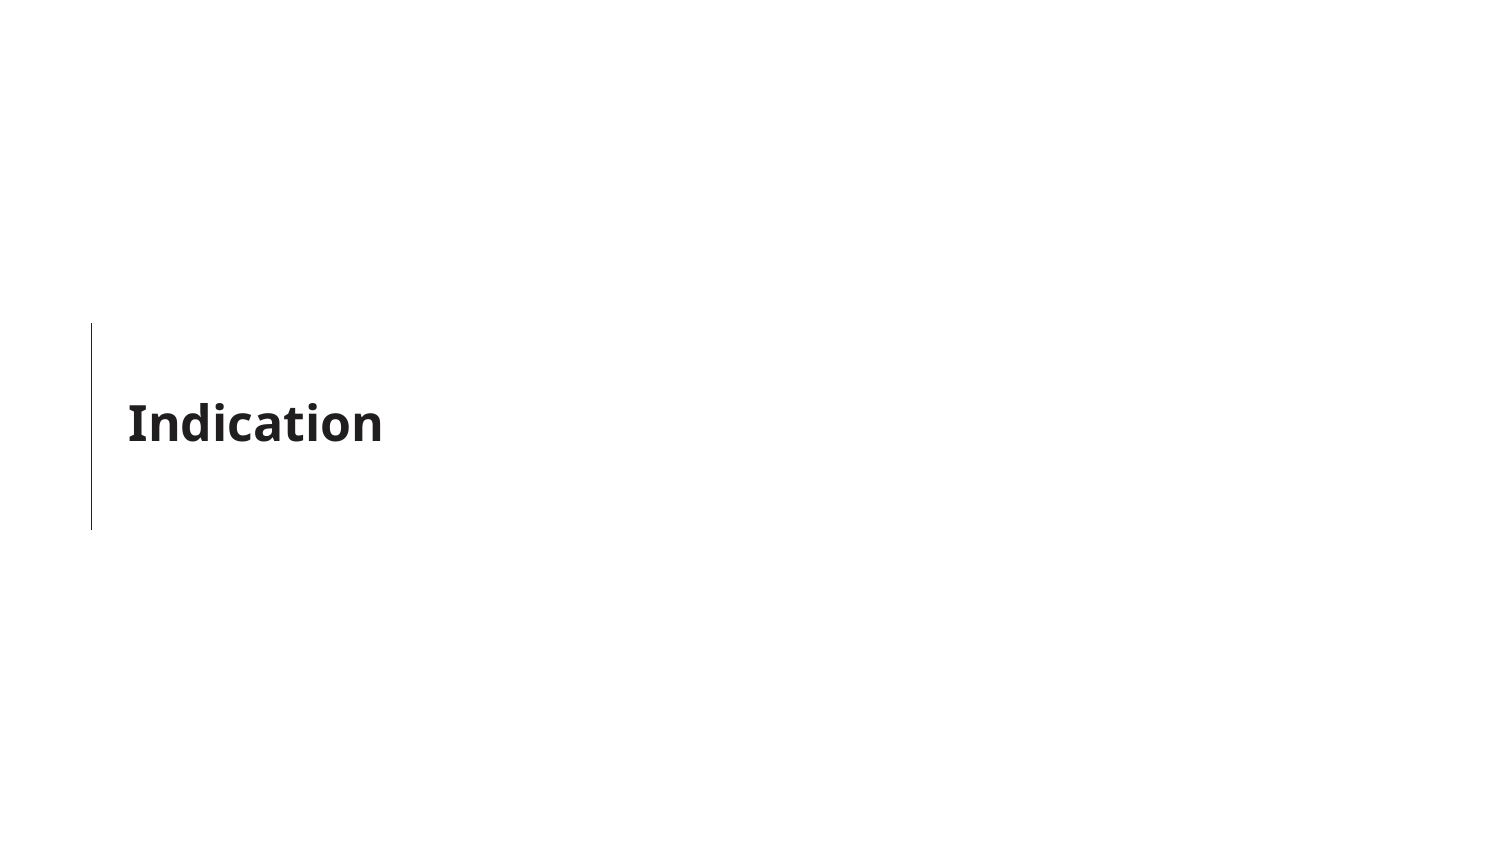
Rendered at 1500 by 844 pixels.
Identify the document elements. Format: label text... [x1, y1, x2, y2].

title Indication [128, 368, 945, 475]
